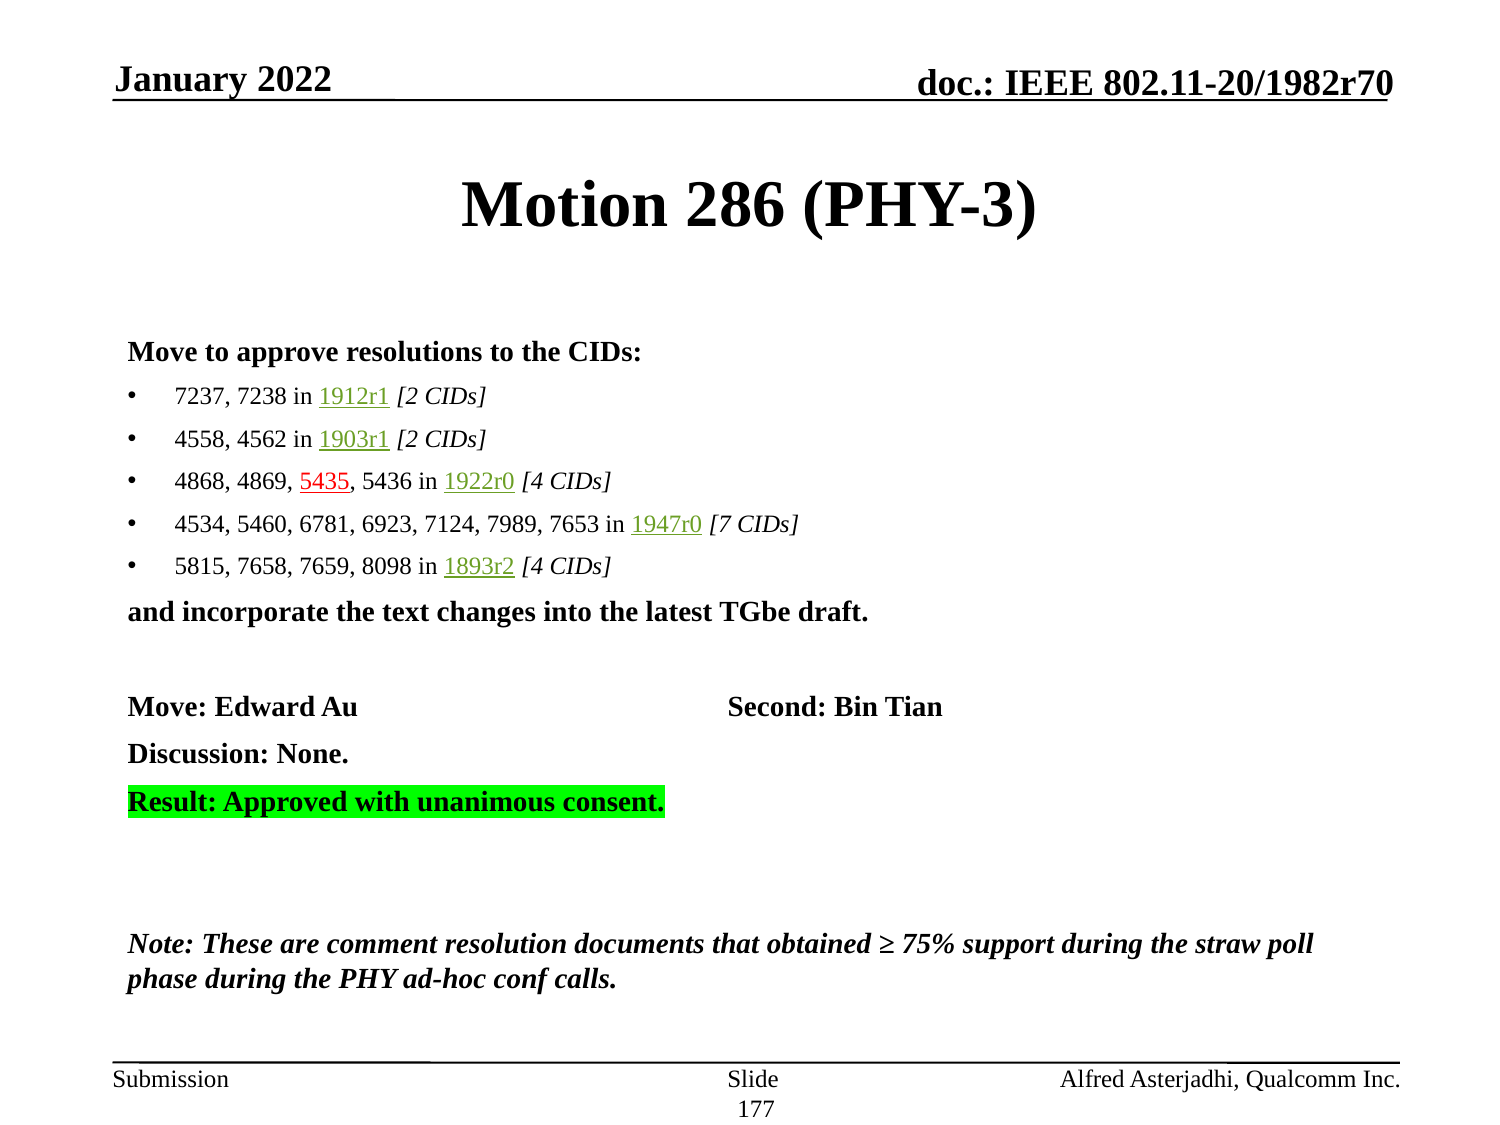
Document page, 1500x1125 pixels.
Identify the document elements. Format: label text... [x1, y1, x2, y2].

slide_number Slide 177 [712, 1061, 800, 1123]
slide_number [114, 54, 423, 100]
footer Alfred Asterjadhi, Qualcomm Inc. [878, 1061, 1402, 1093]
list Move to approve resolutions to the CIDs: 7237, 7238 in 1912r1 [2 CIDs] 4558, 4562 in 1903r1 [2 CIDs] 4868, 4869, 5435, 5436 in 1922r0 [4 CIDs] 4534, 5460, 6781, 6923, 7124, 7989, 7653 in 1947r0 [7 CIDs] 5815, 7658, 7659, 8098 in 1893r2 [4 CIDs] and incorporate the text changes into the latest TGbe draft. Move: Edward Au Second: Bin Tian Discussion: None. Result: Approved with unanimous consent. Note: These are comment resolution documents that obtained ≥ 75% support during the straw poll phase during the PHY ad-hoc conf calls. [112, 324, 1388, 1063]
title Motion 286 (PHY-3) [112, 112, 1388, 288]
